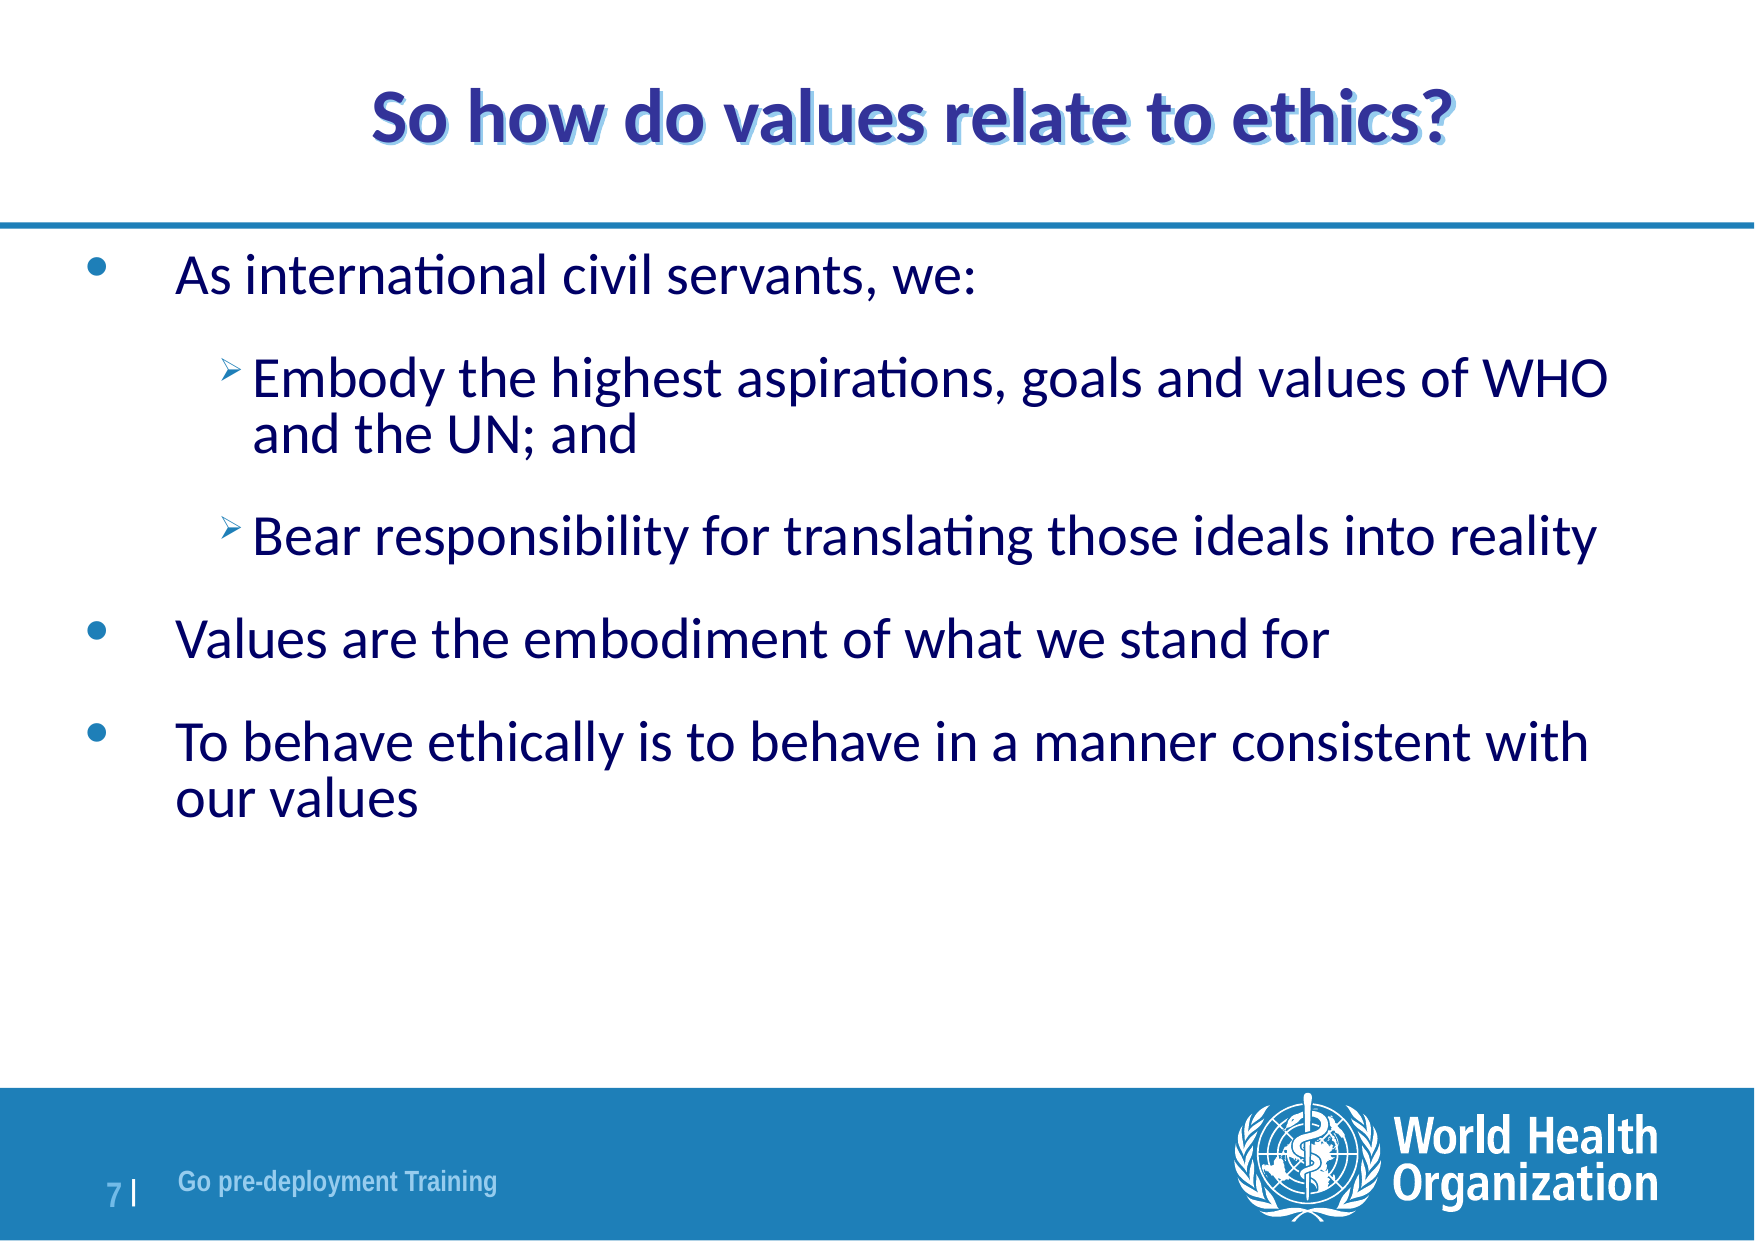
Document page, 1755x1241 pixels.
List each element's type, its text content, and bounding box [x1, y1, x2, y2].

list As international civil servants, we: Embody the highest aspirations, goals and values of WHO and the UN; and Bear responsibility for translating those ideals into reality Values are the embodiment of what we stand for To behave ethically is to behave in a manner consistent with our values [84, 249, 1676, 1084]
title So how do values relate to ethics? [0, 0, 1755, 224]
